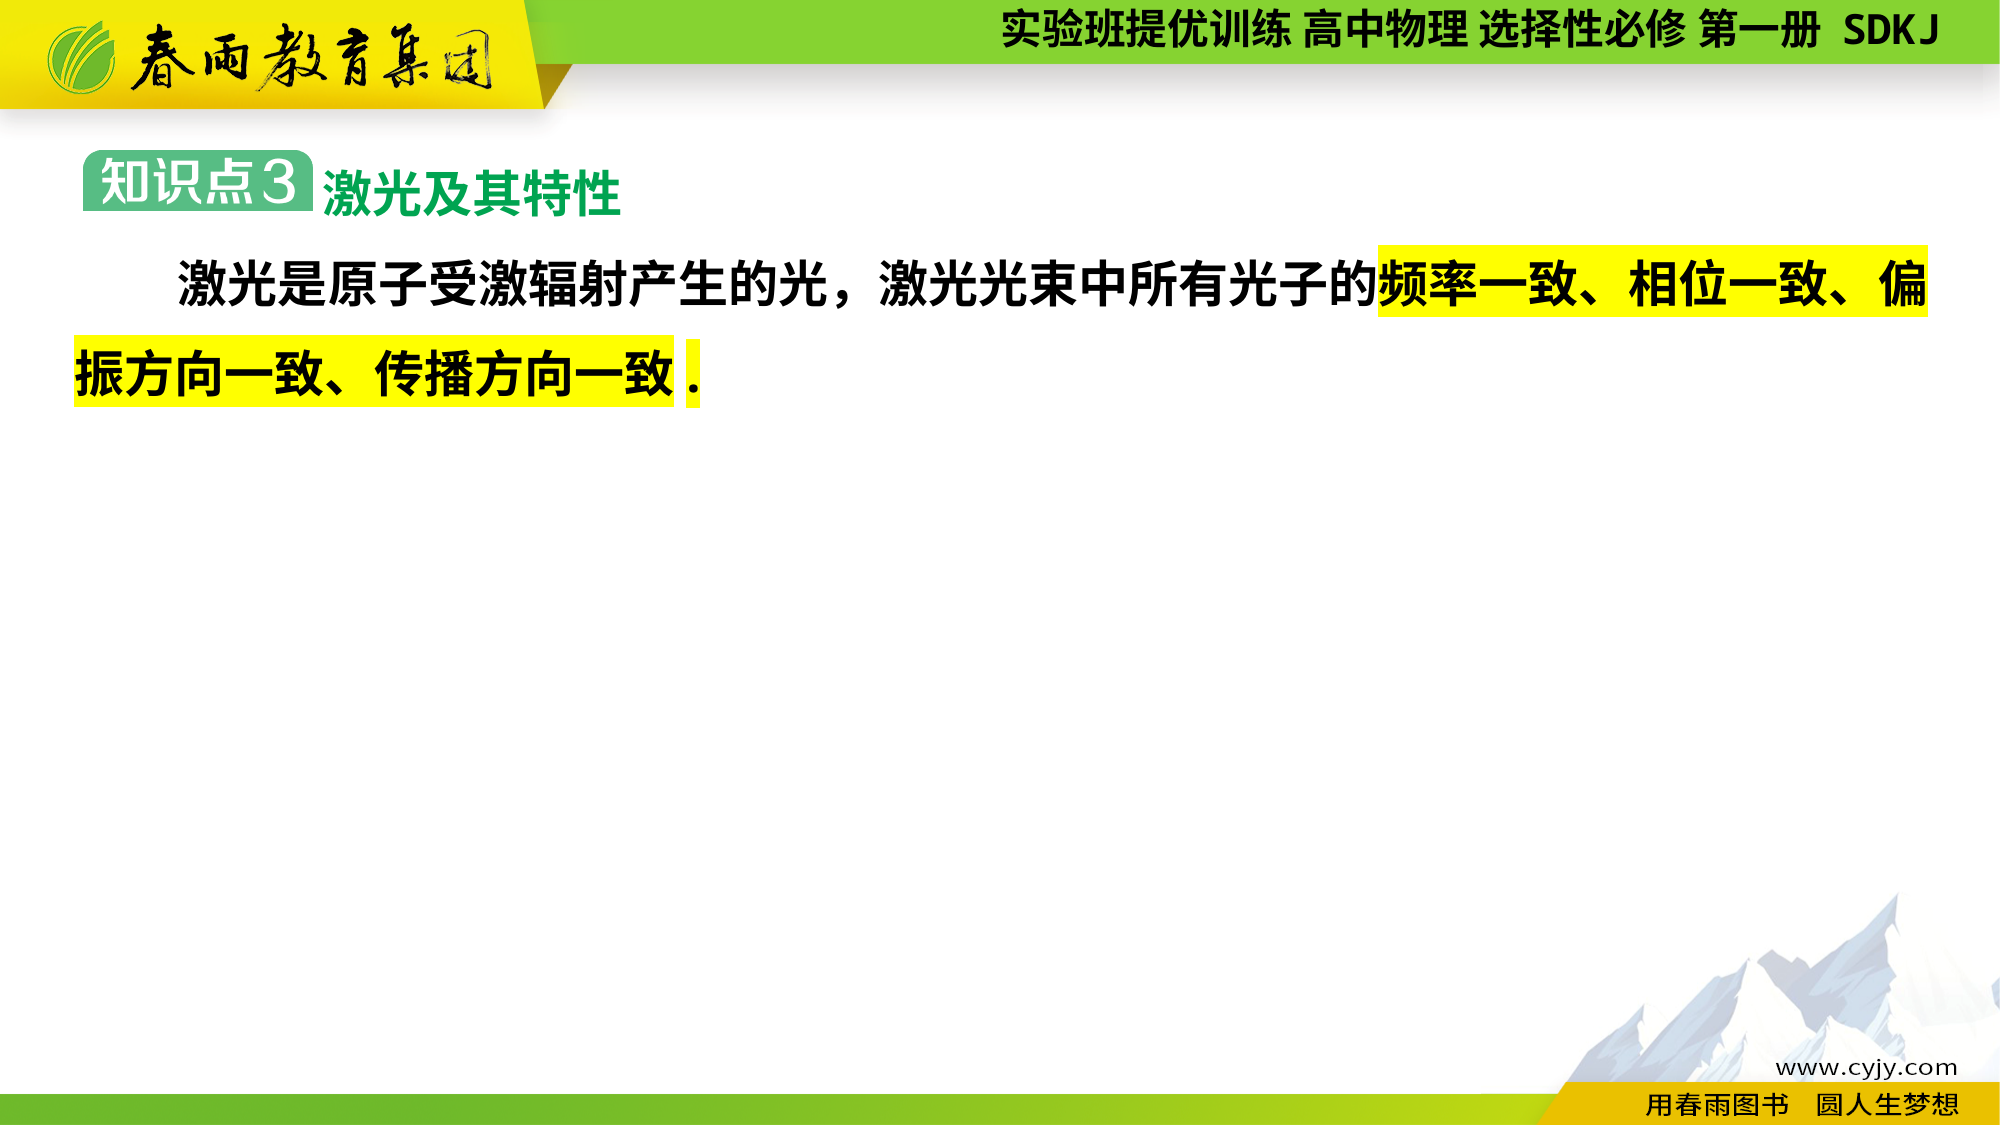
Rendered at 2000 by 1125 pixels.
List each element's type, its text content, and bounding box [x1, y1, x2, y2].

picture [0, 0, 2000, 1125]
list 激光及其特性 激光是原子受激辐射产生的光，激光光束中所有光子的频率一致、相位一致、偏振方向一致、传播方向一致. [59, 125, 1944, 414]
